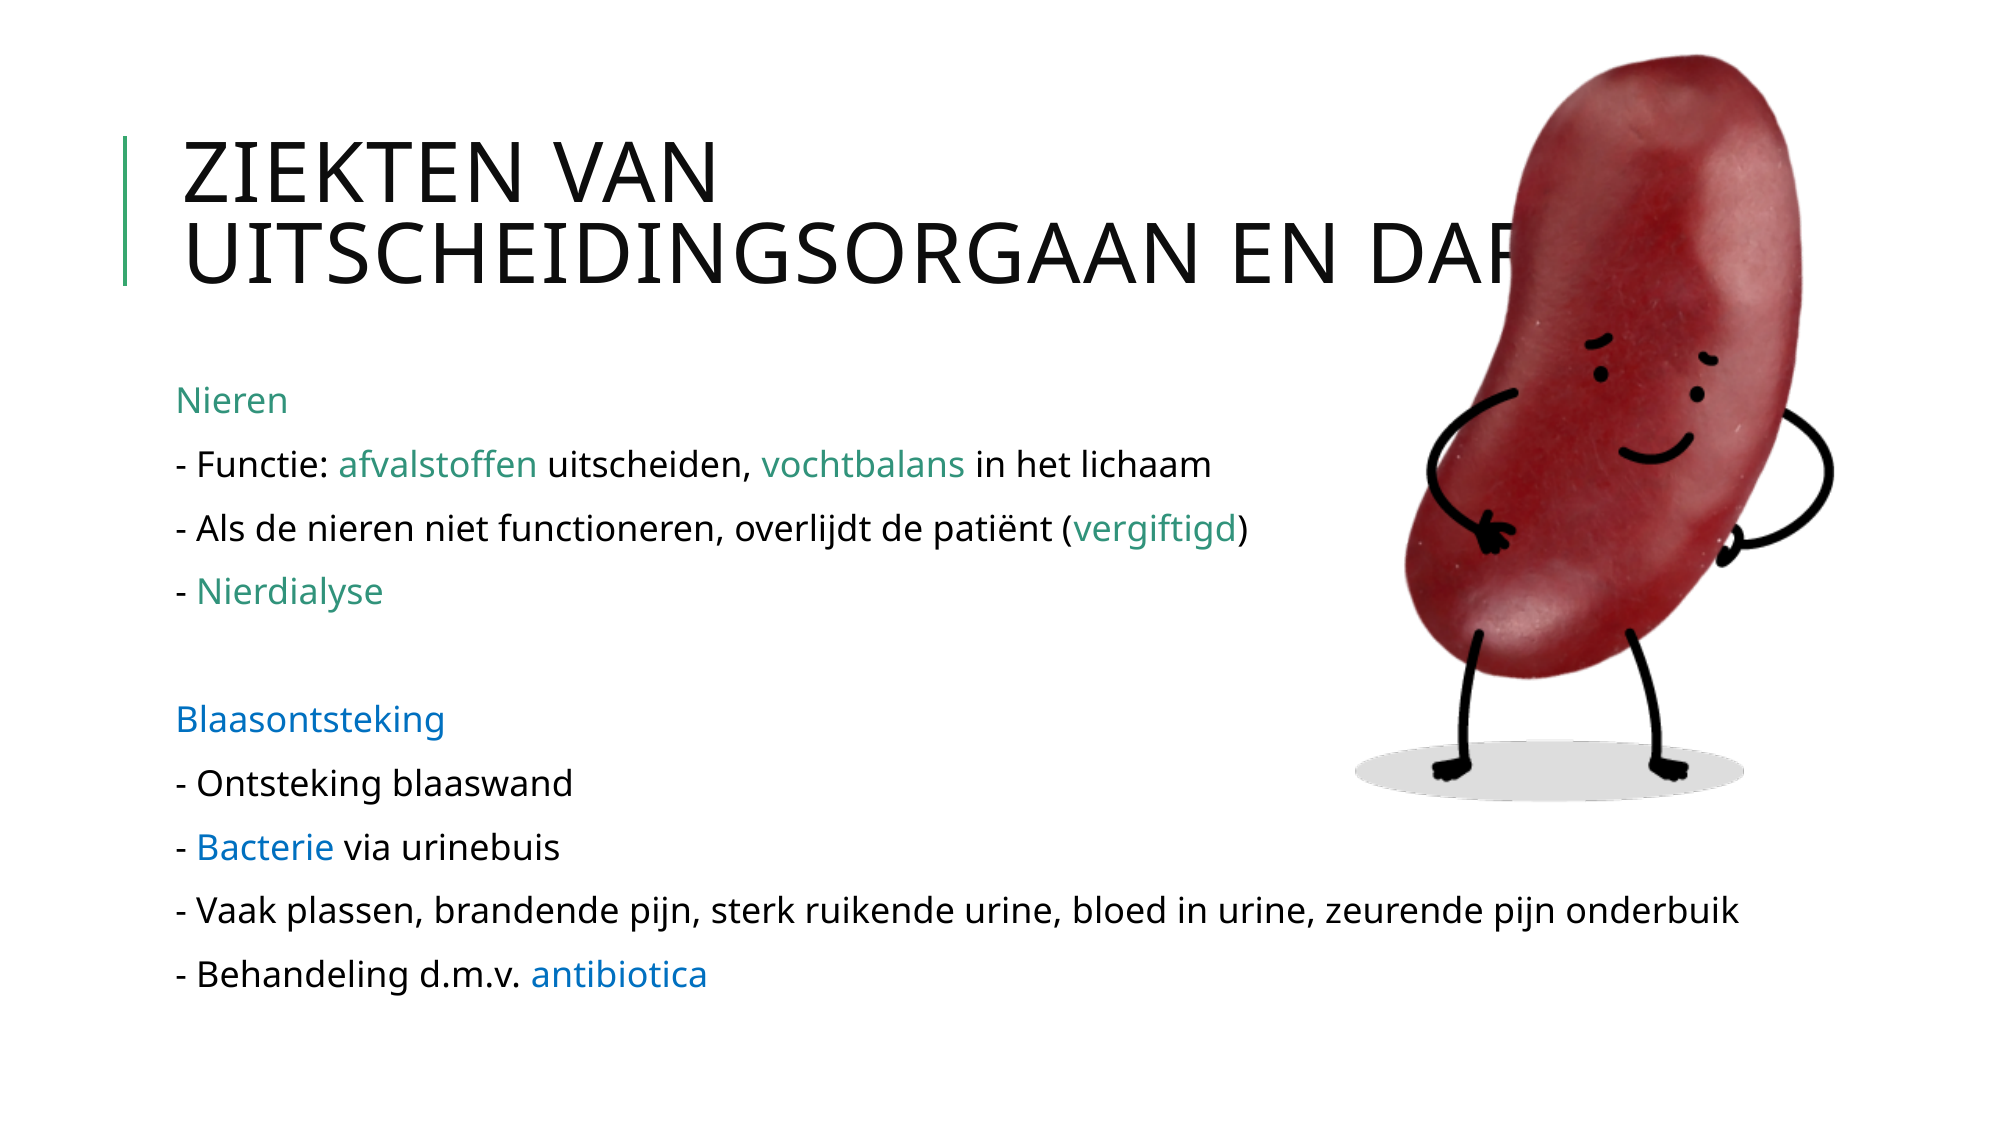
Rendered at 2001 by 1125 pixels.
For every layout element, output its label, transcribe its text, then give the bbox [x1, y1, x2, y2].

title Ziekten van uitscheidingsorgaan en darmen [168, 96, 1152, 342]
list Nieren - Functie: afvalstoffen uitscheiden, vochtbalans in het lichaam - Als de nieren niet functioneren, overlijdt de patiënt (vergiftigd) - Nierdialyse Blaasontsteking - Ontsteking blaaswand - Bacterie via urinebuis - Vaak plassen, brandende pijn, sterk ruikende urine, bloed in urine, zeurende pijn onderbuik - Behandeling d.m.v. antibiotica [168, 375, 1763, 1035]
picture [1159, 40, 1941, 823]
